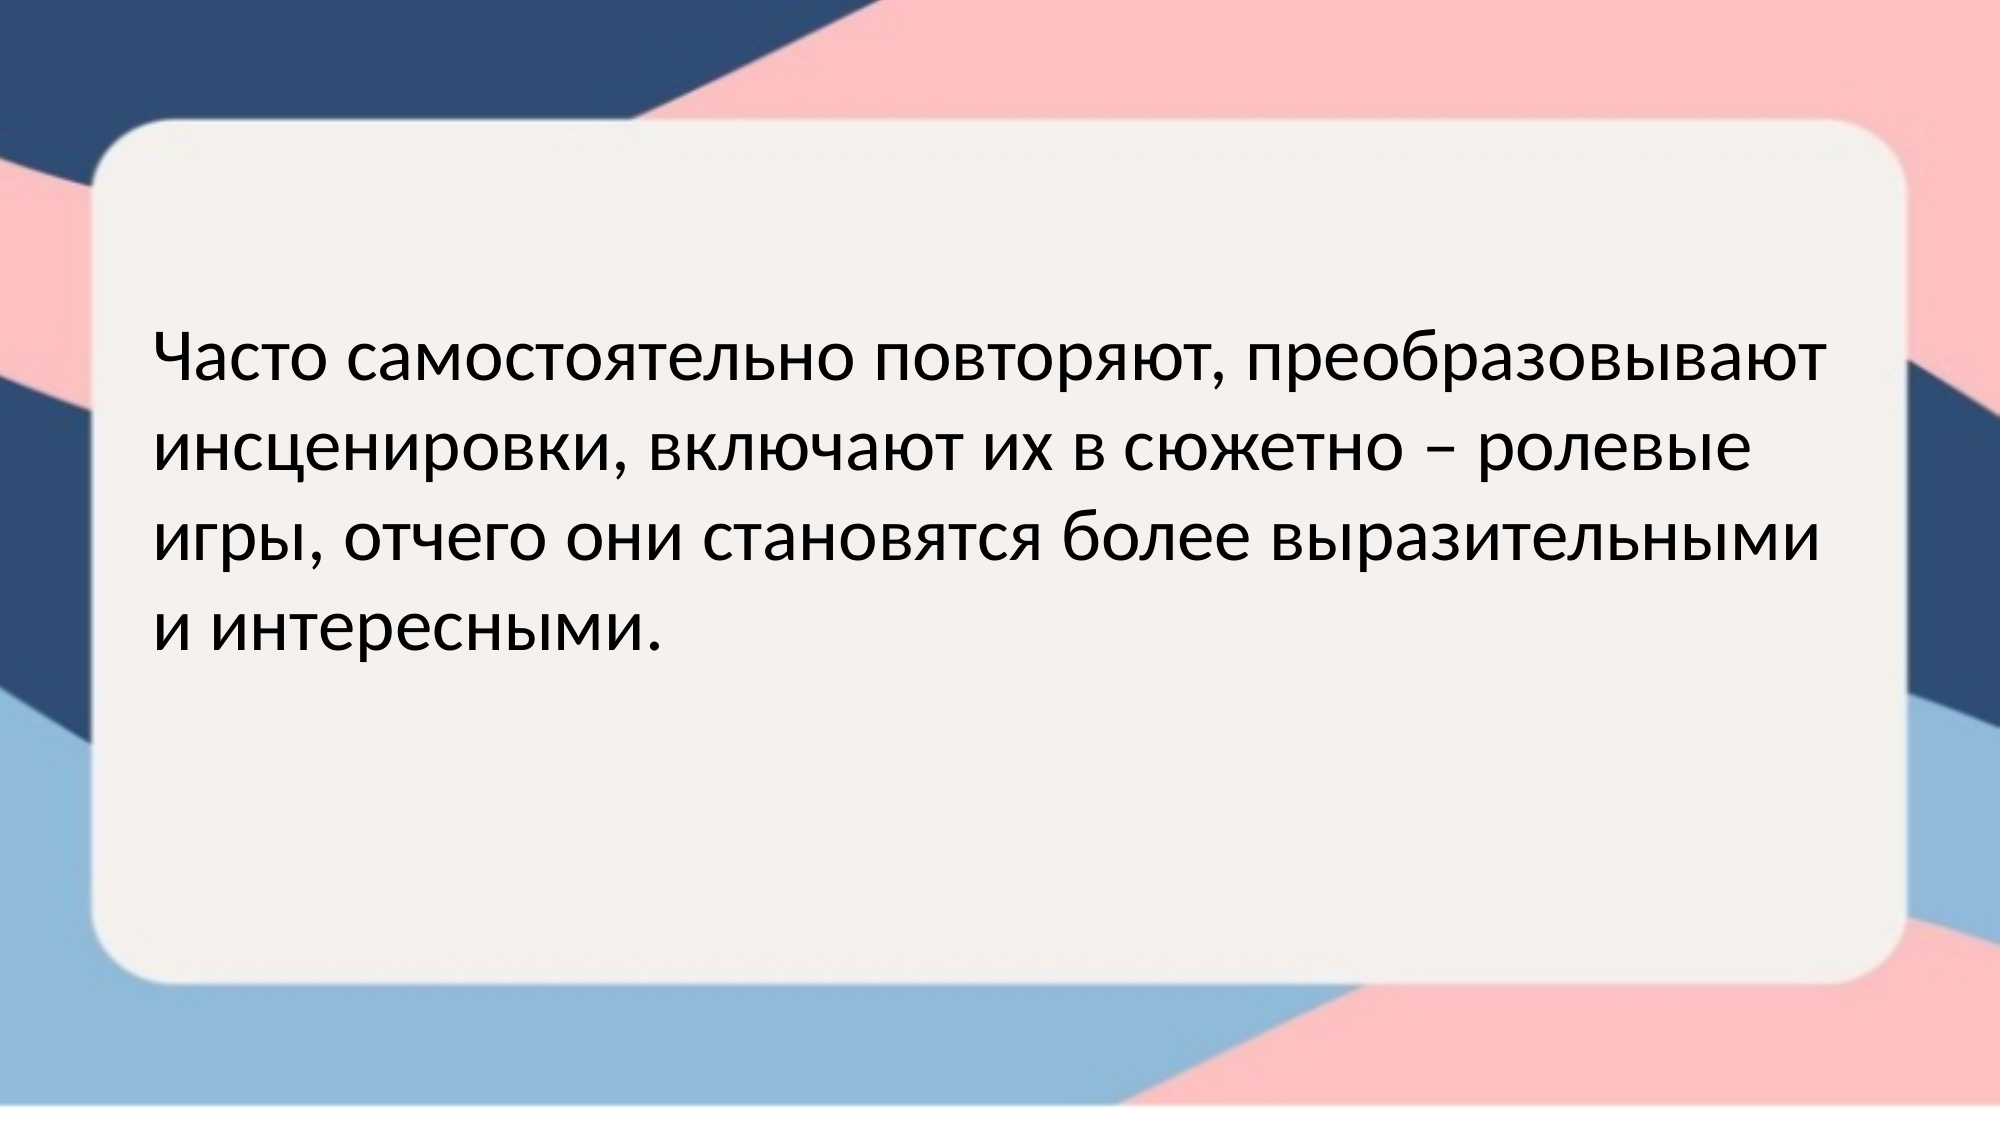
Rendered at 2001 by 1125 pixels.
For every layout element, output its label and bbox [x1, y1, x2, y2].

list [0, 0, 2000, 1125]
